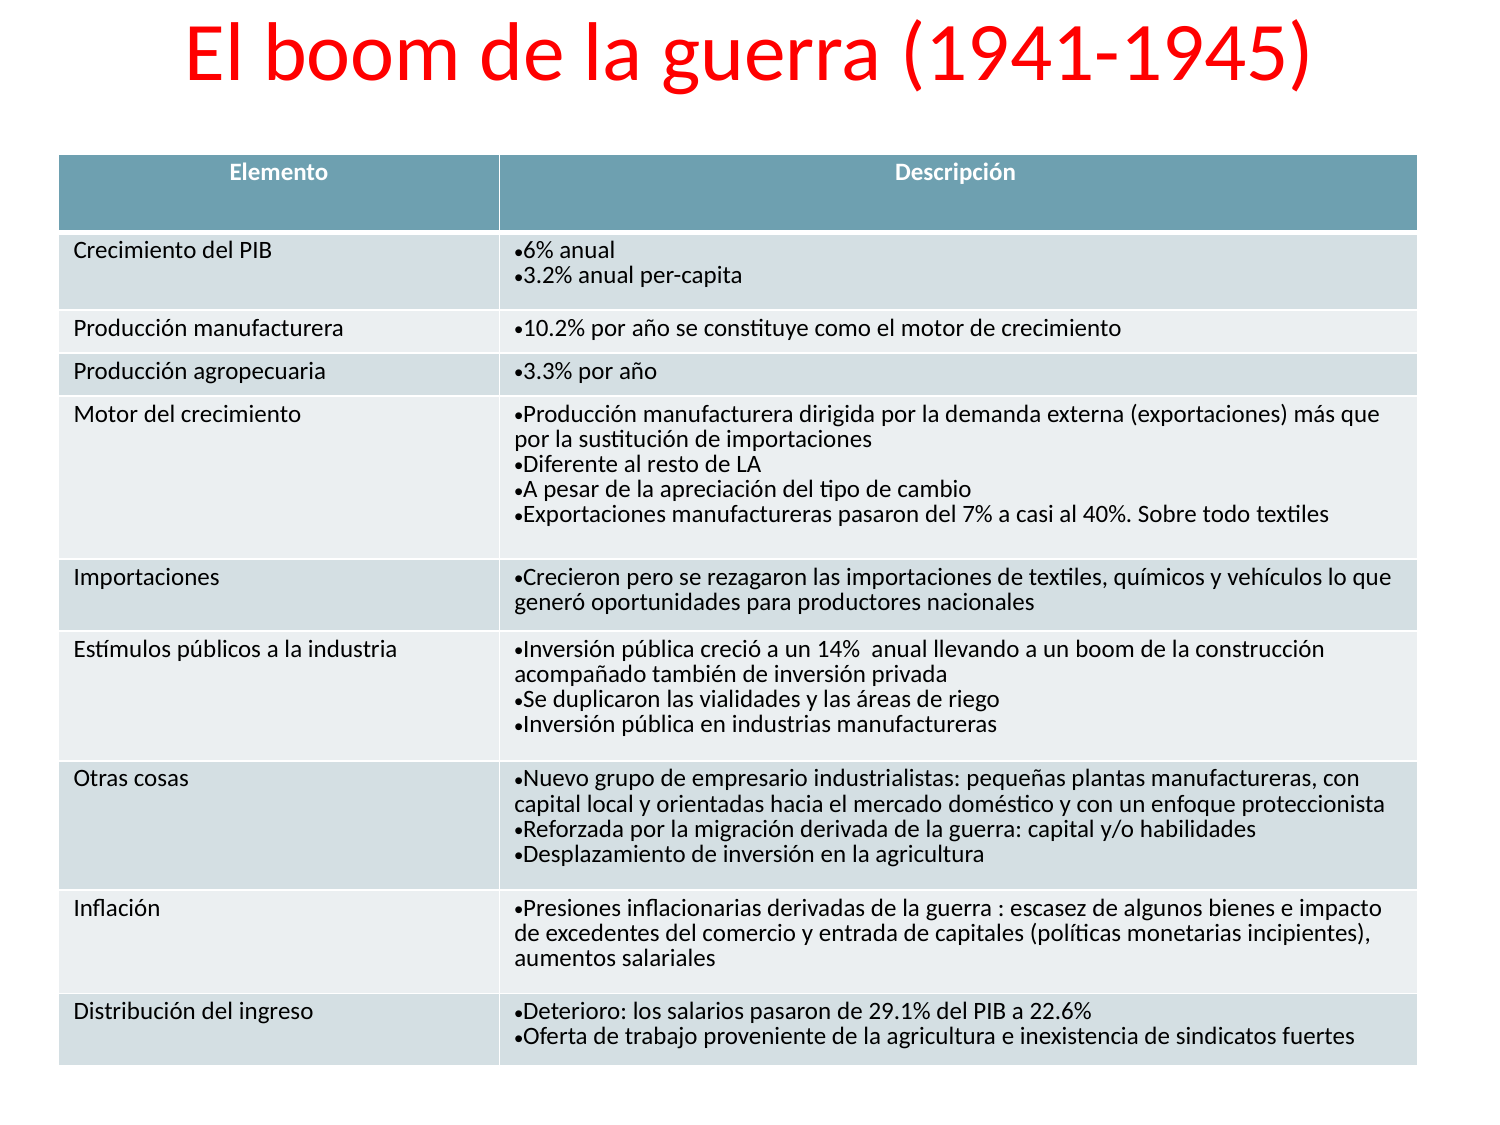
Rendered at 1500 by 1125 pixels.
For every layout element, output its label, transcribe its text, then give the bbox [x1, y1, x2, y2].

table_cell Producción manufacturera dirigida por la demanda externa (exportaciones) más que por la sustitución de importaciones Diferente al resto de LA A pesar de la apreciación del tipo de cambio Exportaciones manufactureras pasaron del 7% a casi al 40%. Sobre todo textiles [500, 397, 1417, 558]
table_cell Distribución del ingreso [59, 994, 499, 1065]
title El boom de la guerra (1941-1945) [0, 0, 1500, 129]
table_cell Presiones inflacionarias derivadas de la guerra : escasez de algunos bienes e impacto de excedentes del comercio y entrada de capitales (políticas monetarias incipientes), aumentos salariales [500, 891, 1417, 993]
table_cell 3.3% por año [500, 354, 1417, 395]
table_cell Inversión pública creció a un 14% anual llevando a un boom de la construcción acompañado también de inversión privada Se duplicaron las vialidades y las áreas de riego Inversión pública en industrias manufactureras [500, 632, 1417, 760]
table_cell Inflación [59, 891, 499, 993]
table_header Elemento [59, 155, 499, 230]
table_cell Otras cosas [59, 762, 499, 889]
table_cell Importaciones [59, 560, 499, 630]
table_header Descripción [500, 155, 1417, 230]
table_cell Producción manufacturera [59, 311, 499, 352]
table_cell Deterioro: los salarios pasaron de 29.1% del PIB a 22.6% Oferta de trabajo proveniente de la agricultura e inexistencia de sindicatos fuertes [500, 994, 1417, 1065]
table_cell Estímulos públicos a la industria [59, 632, 499, 760]
table_cell 10.2% por año se constituye como el motor de crecimiento [500, 311, 1417, 352]
table_cell 6% anual 3.2% anual per-capita [500, 235, 1417, 309]
table_cell Producción agropecuaria [59, 354, 499, 395]
table_cell Crecieron pero se rezagaron las importaciones de textiles, químicos y vehículos lo que generó oportunidades para productores nacionales [500, 560, 1417, 630]
table_cell Nuevo grupo de empresario industrialistas: pequeñas plantas manufactureras, con capital local y orientadas hacia el mercado doméstico y con un enfoque proteccionista Reforzada por la migración derivada de la guerra: capital y/o habilidades Desplazamiento de inversión en la agricultura [500, 762, 1417, 889]
table_cell Crecimiento del PIB [59, 235, 499, 309]
table_cell Motor del crecimiento [59, 397, 499, 558]
